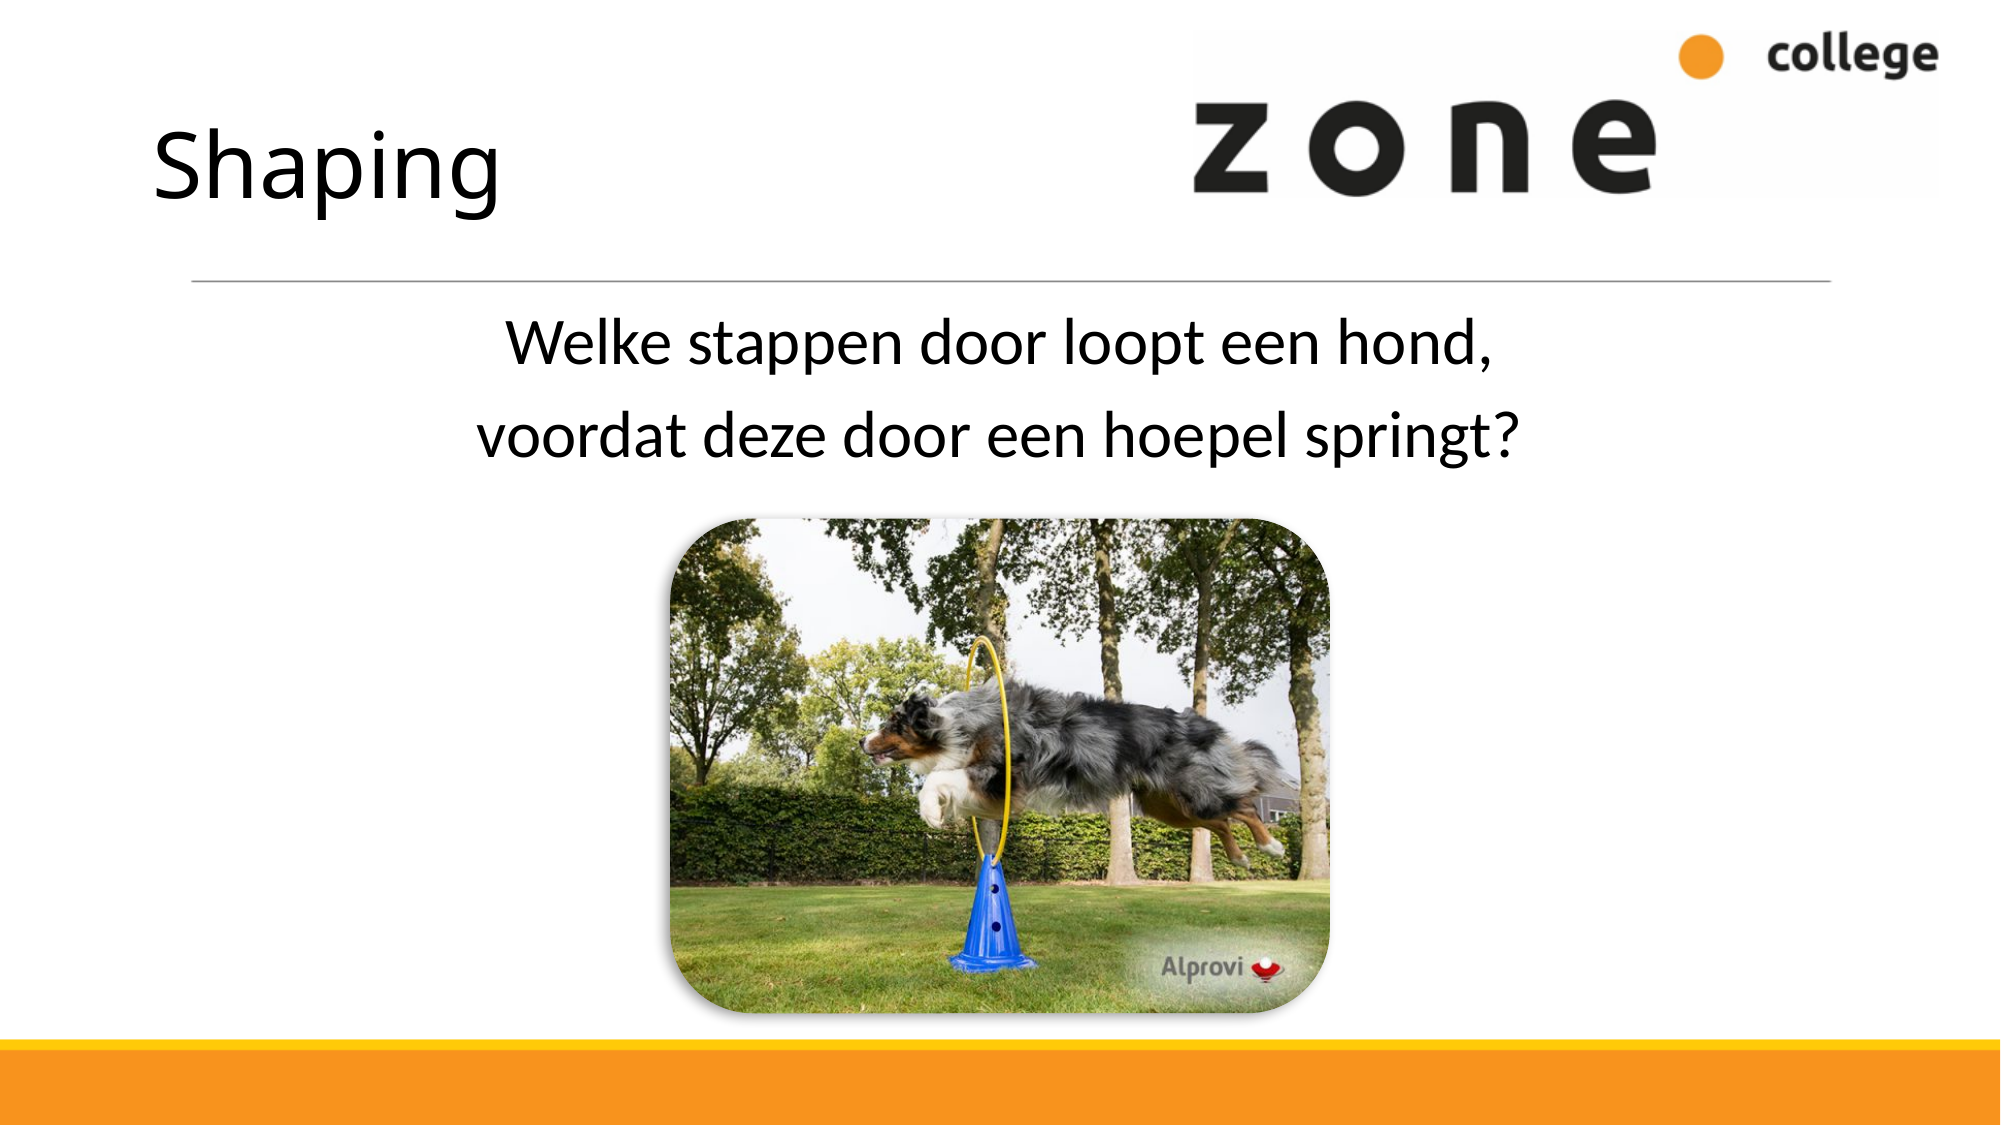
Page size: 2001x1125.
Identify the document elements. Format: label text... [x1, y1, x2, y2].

picture [0, 0, 2001, 1125]
list Welke stappen door loopt een hond, voordat deze door een hoepel springt? [137, 299, 1863, 1014]
title Shaping [137, 59, 1863, 278]
